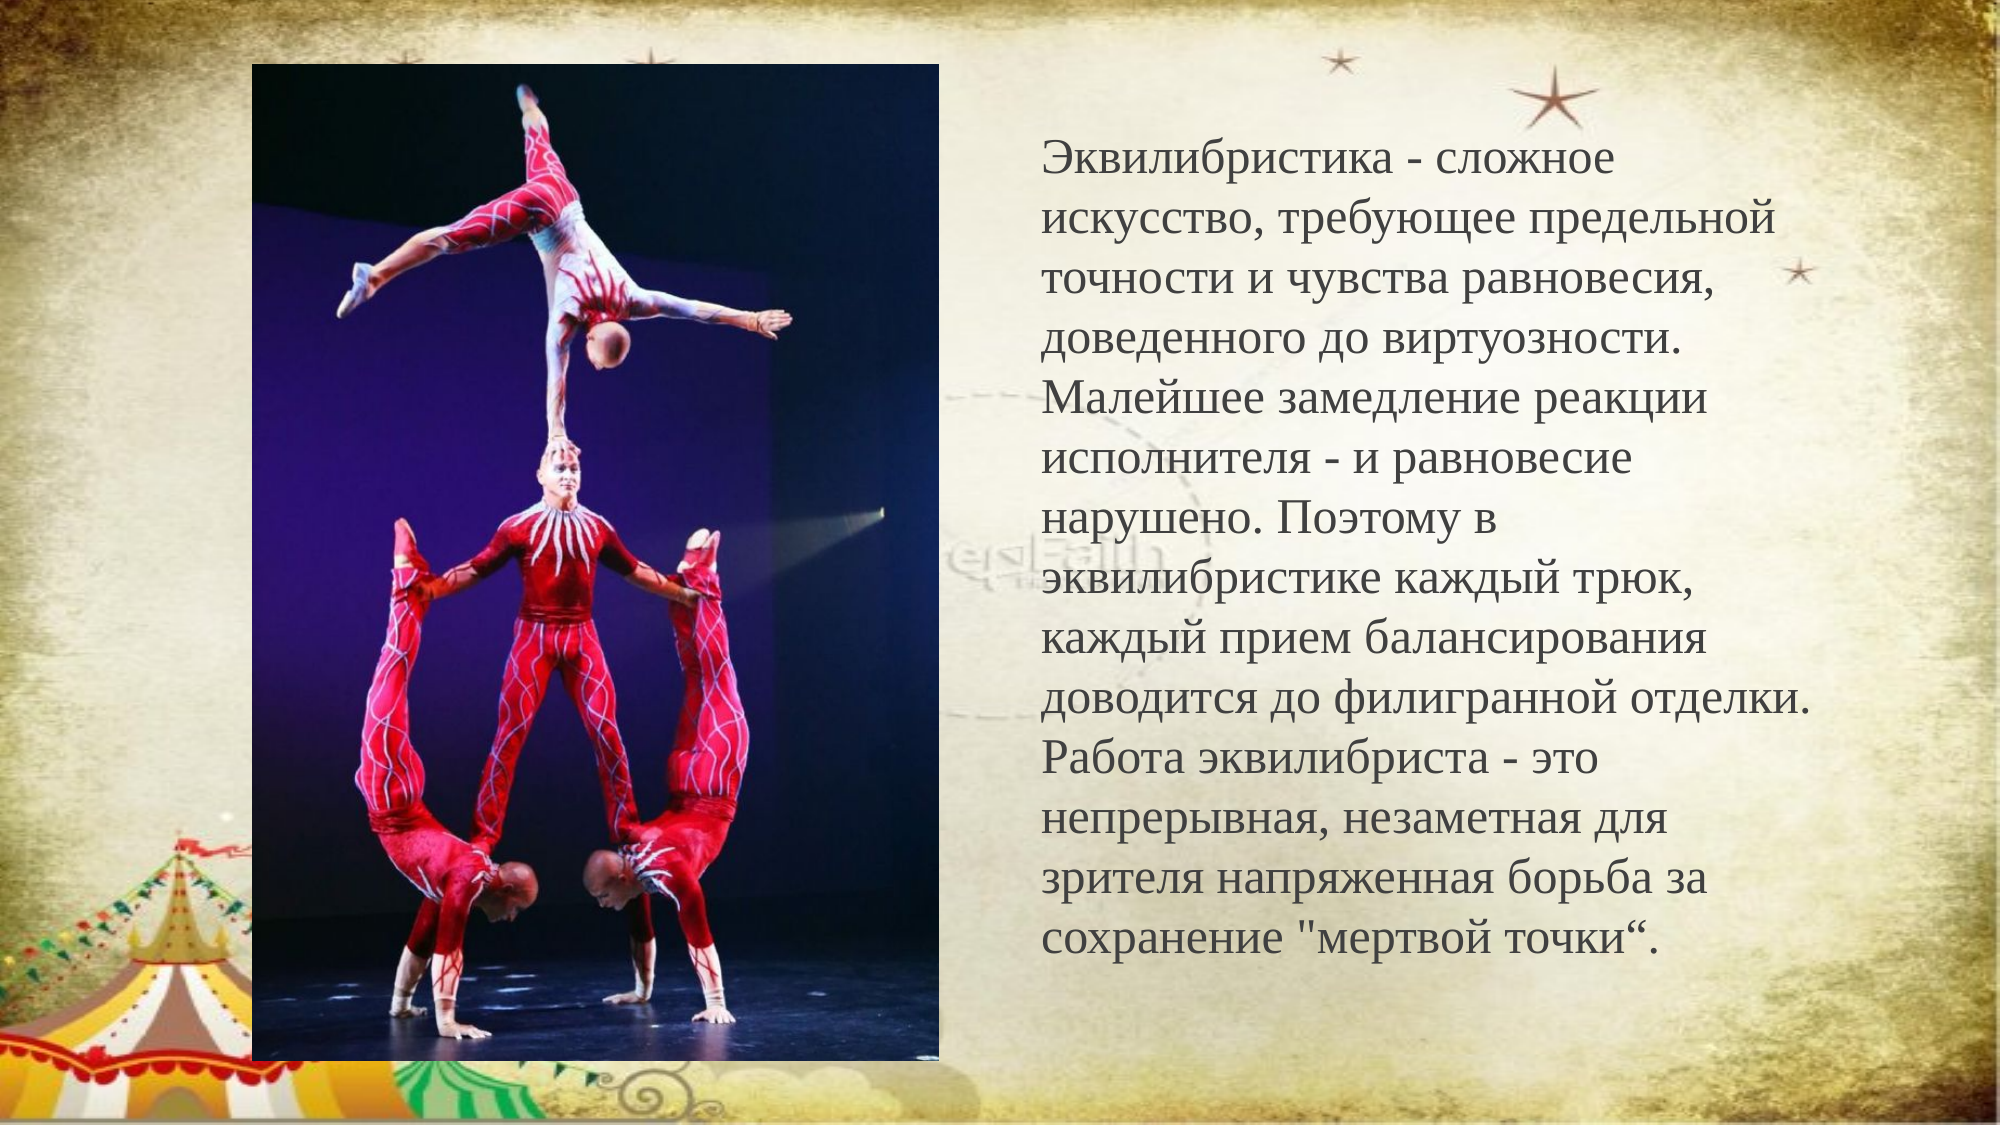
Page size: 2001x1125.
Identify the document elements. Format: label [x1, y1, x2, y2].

picture [252, 64, 940, 1061]
list [0, 0, 2000, 1125]
